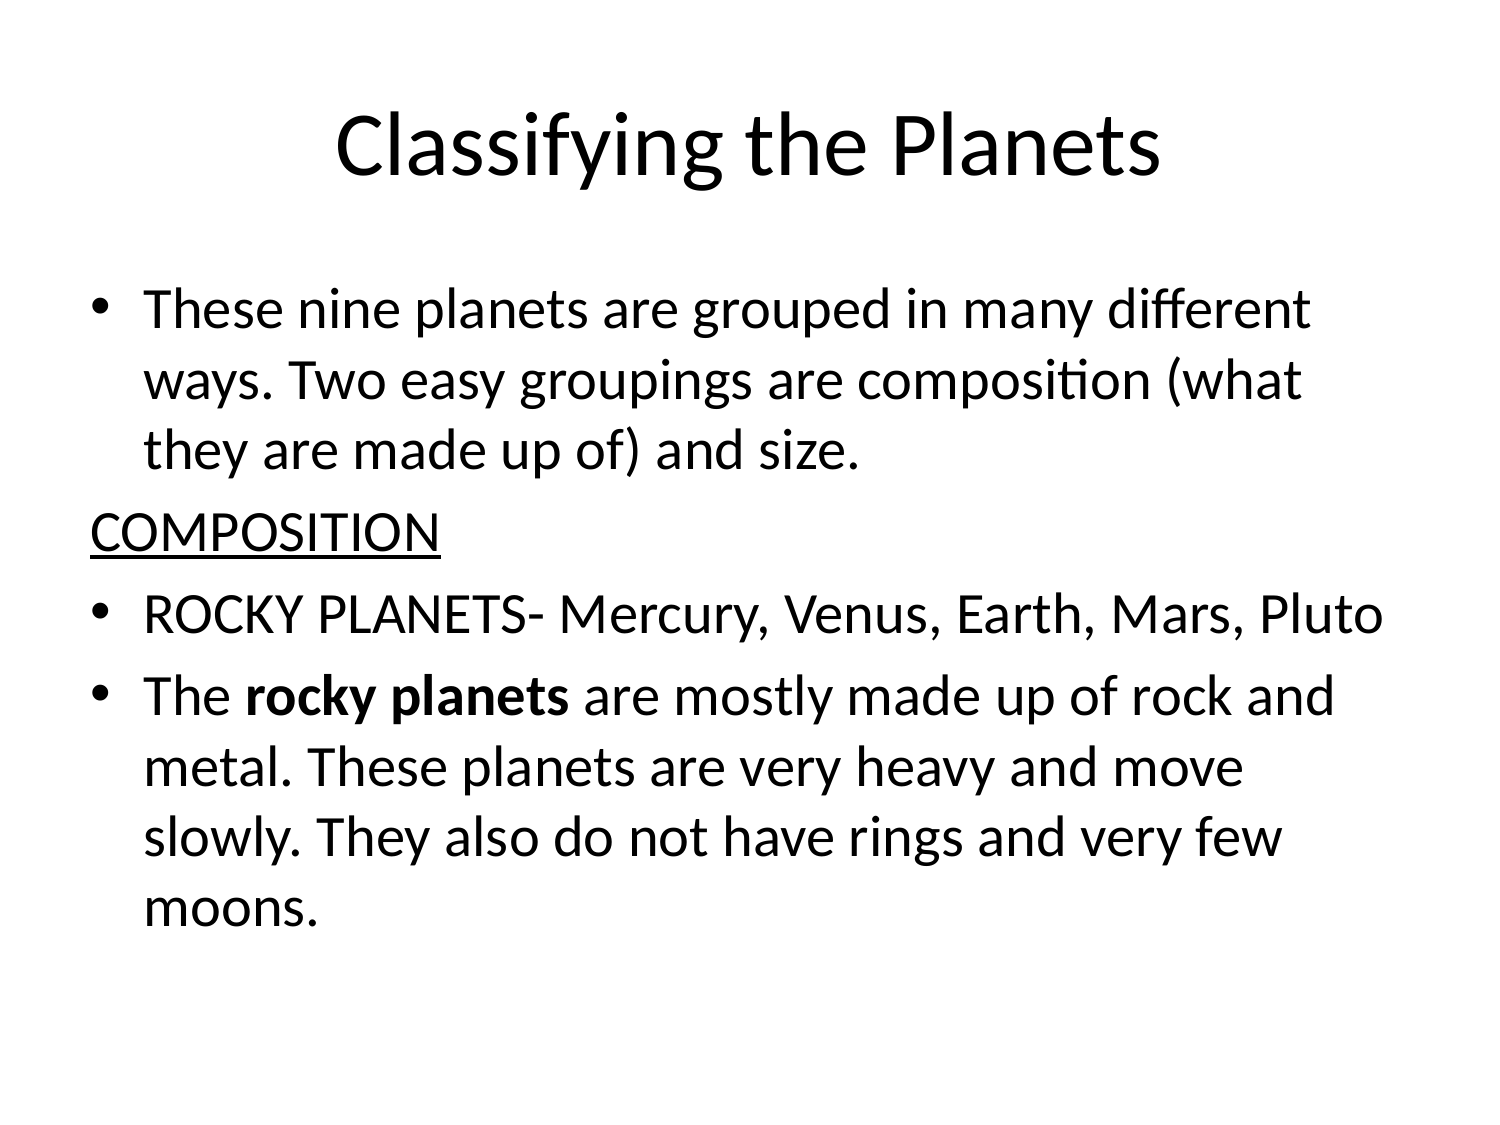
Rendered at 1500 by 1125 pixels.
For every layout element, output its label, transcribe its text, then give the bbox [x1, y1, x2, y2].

list These nine planets are grouped in many different ways. Two easy groupings are composition (what they are made up of) and size. COMPOSITION ROCKY PLANETS- Mercury, Venus, Earth, Mars, Pluto The rocky planets are mostly made up of rock and metal. These planets are very heavy and move slowly. They also do not have rings and very few moons. [75, 262, 1425, 1005]
title Classifying the Planets [75, 45, 1425, 233]
